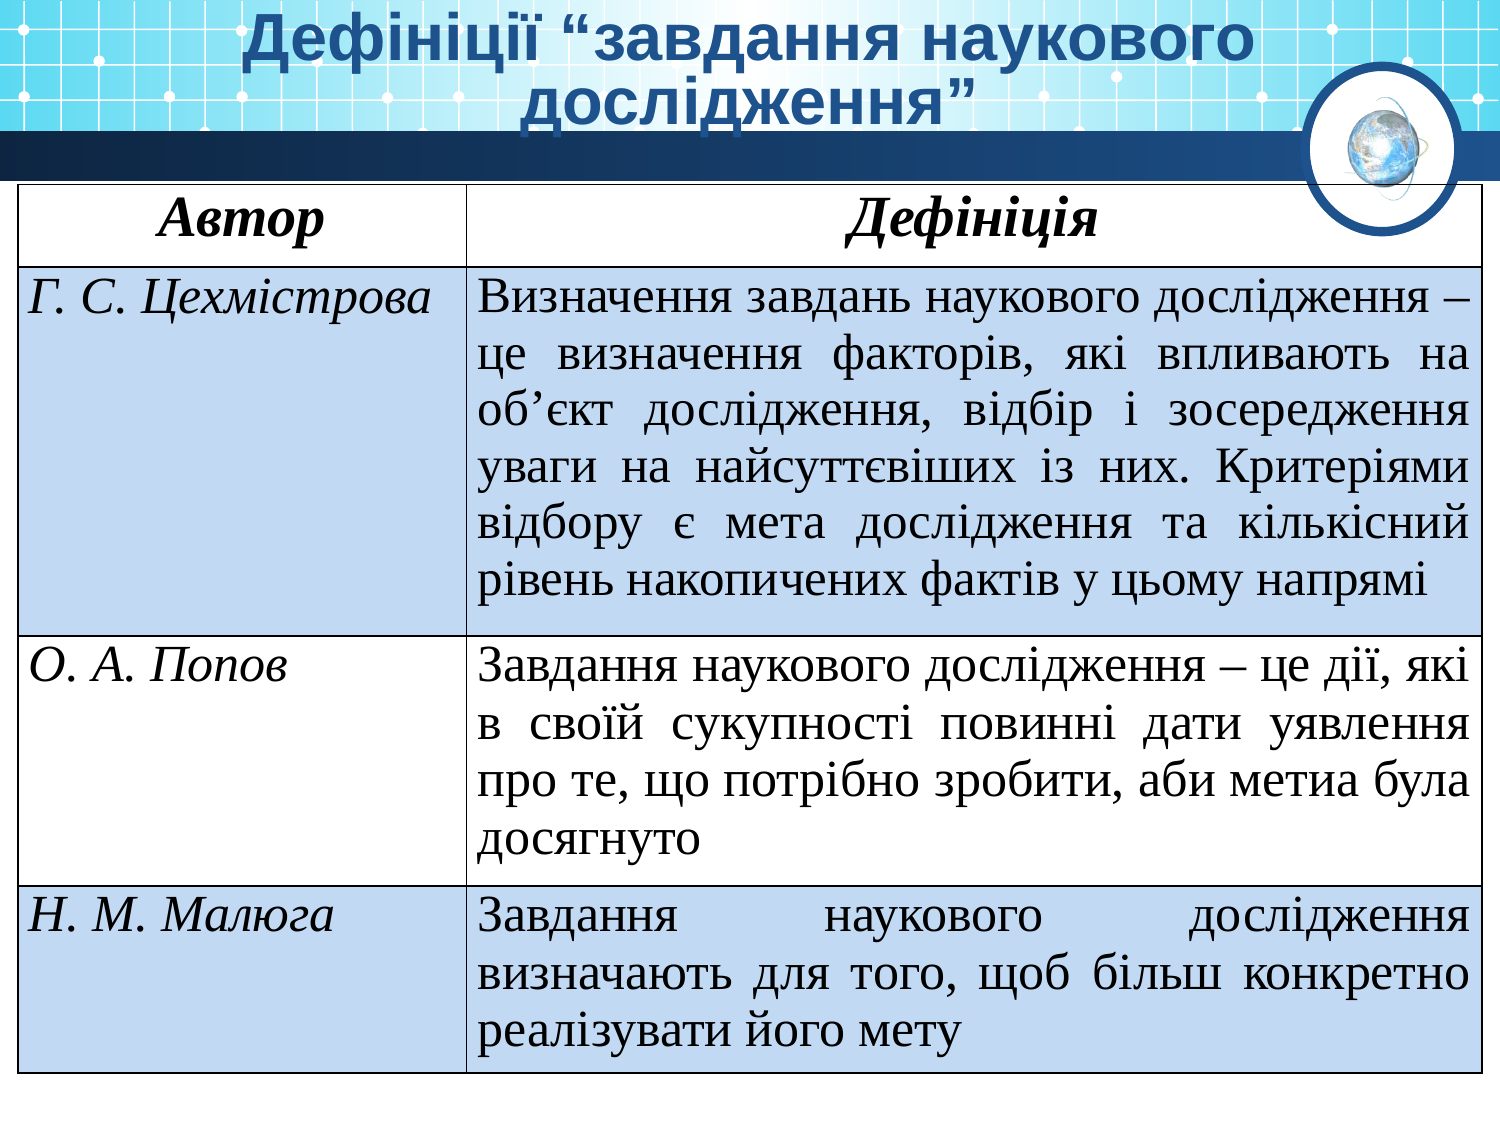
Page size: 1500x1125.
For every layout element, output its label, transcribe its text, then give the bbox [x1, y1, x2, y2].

table_cell Завдання наукового дослідження визначають для того, щоб більш конкретно реалізувати його мету [467, 887, 1481, 1072]
table_cell Н. М. Малюга [19, 887, 466, 1072]
text_box Дефініції “завдання наукового дослідження” [35, 2, 1465, 145]
table_cell О. А. Попов [19, 637, 466, 885]
table_header Дефініція [467, 185, 1481, 266]
picture [1310, 145, 1454, 184]
table_cell Г. С. Цехмістрова [19, 268, 466, 635]
table_cell Визначення завдань наукового дослідження – це визначення факторів, які впливають на об’єкт дослідження, відбір і зосередження уваги на найсуттєвіших із них. Критеріями відбору є мета дослідження та кількісний рівень накопичених фактів у цьому напрямі [467, 268, 1481, 635]
table_cell Завдання наукового дослідження – це дії, які в своїй сукупності повинні дати уявлення про те, що потрібно зробити, аби метиа була досягнуто [467, 637, 1481, 885]
table_header Автор [19, 185, 466, 266]
